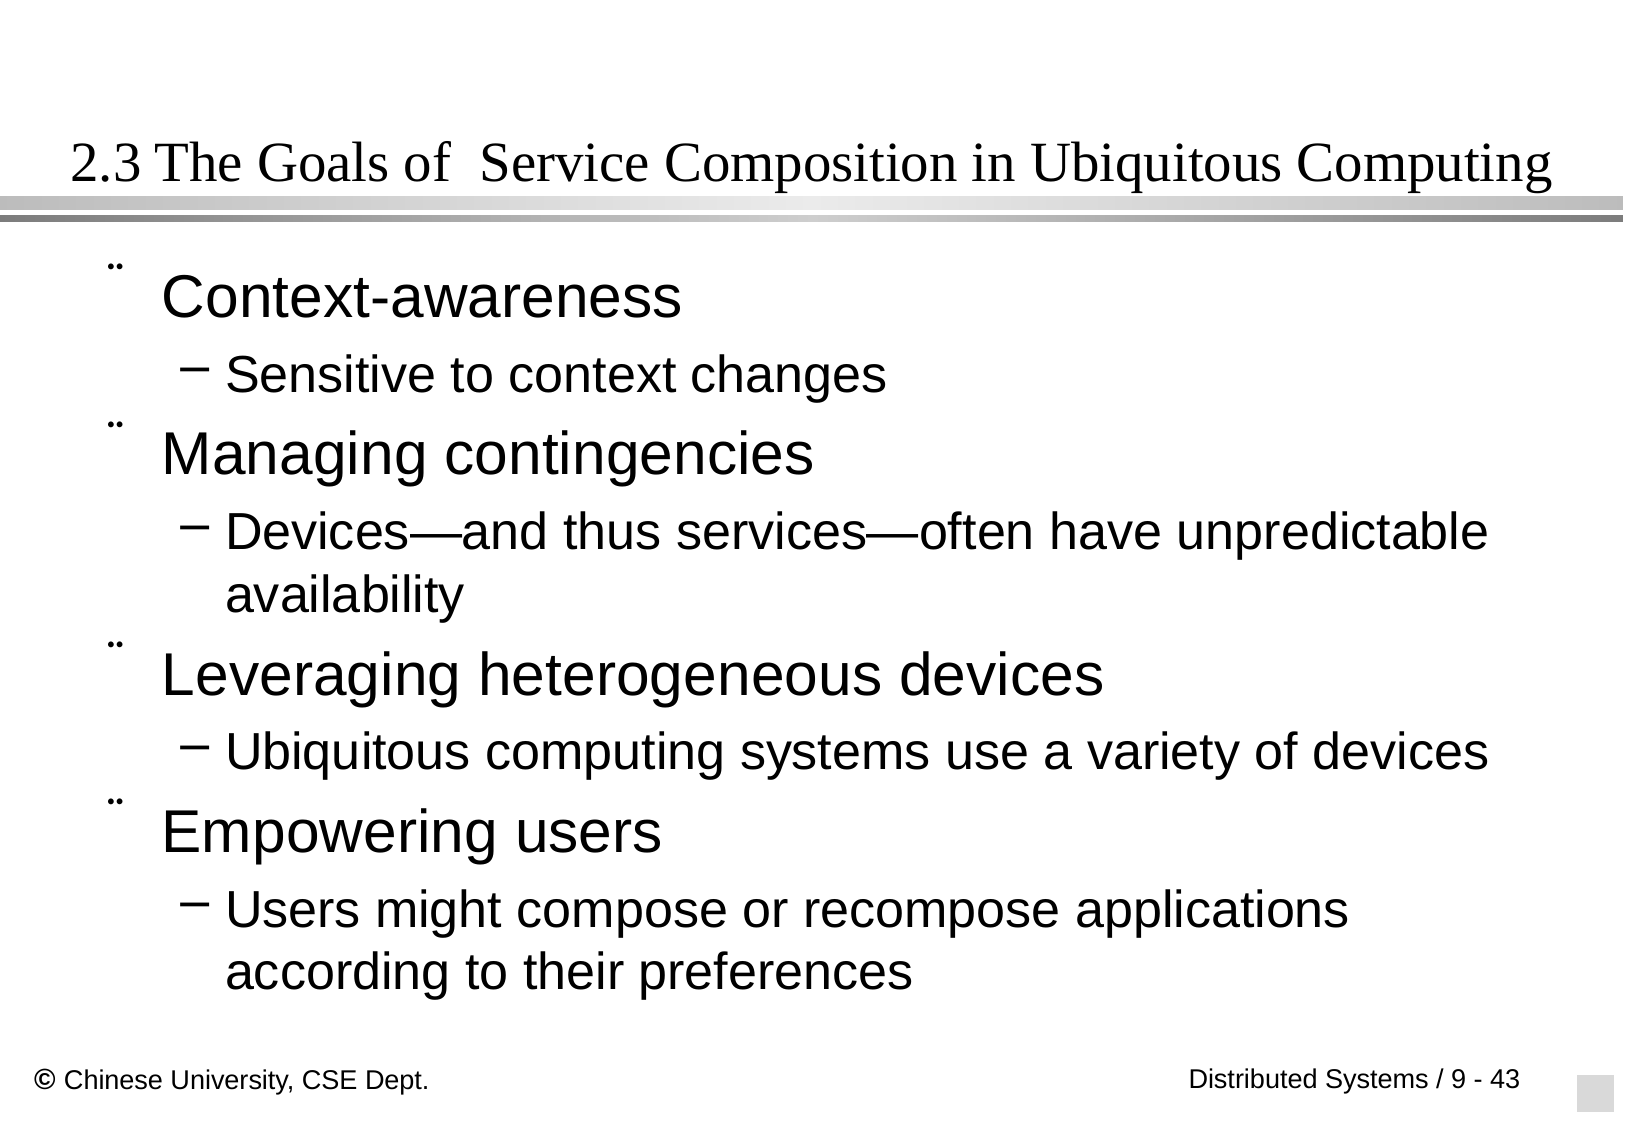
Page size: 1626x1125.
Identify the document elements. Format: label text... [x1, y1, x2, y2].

list Context-awareness Sensitive to context changes Managing contingencies Devices—and thus services—often have unpredictable availability Leveraging heterogeneous devices Ubiquitous computing systems use a variety of devices Empowering users Users might compose or recompose applications according to their preferences [92, 249, 1506, 1038]
text_box [1576, 1074, 1615, 1113]
title 2.3 The Goals of Service Composition in Ubiquitous Computing [49, 99, 1576, 201]
